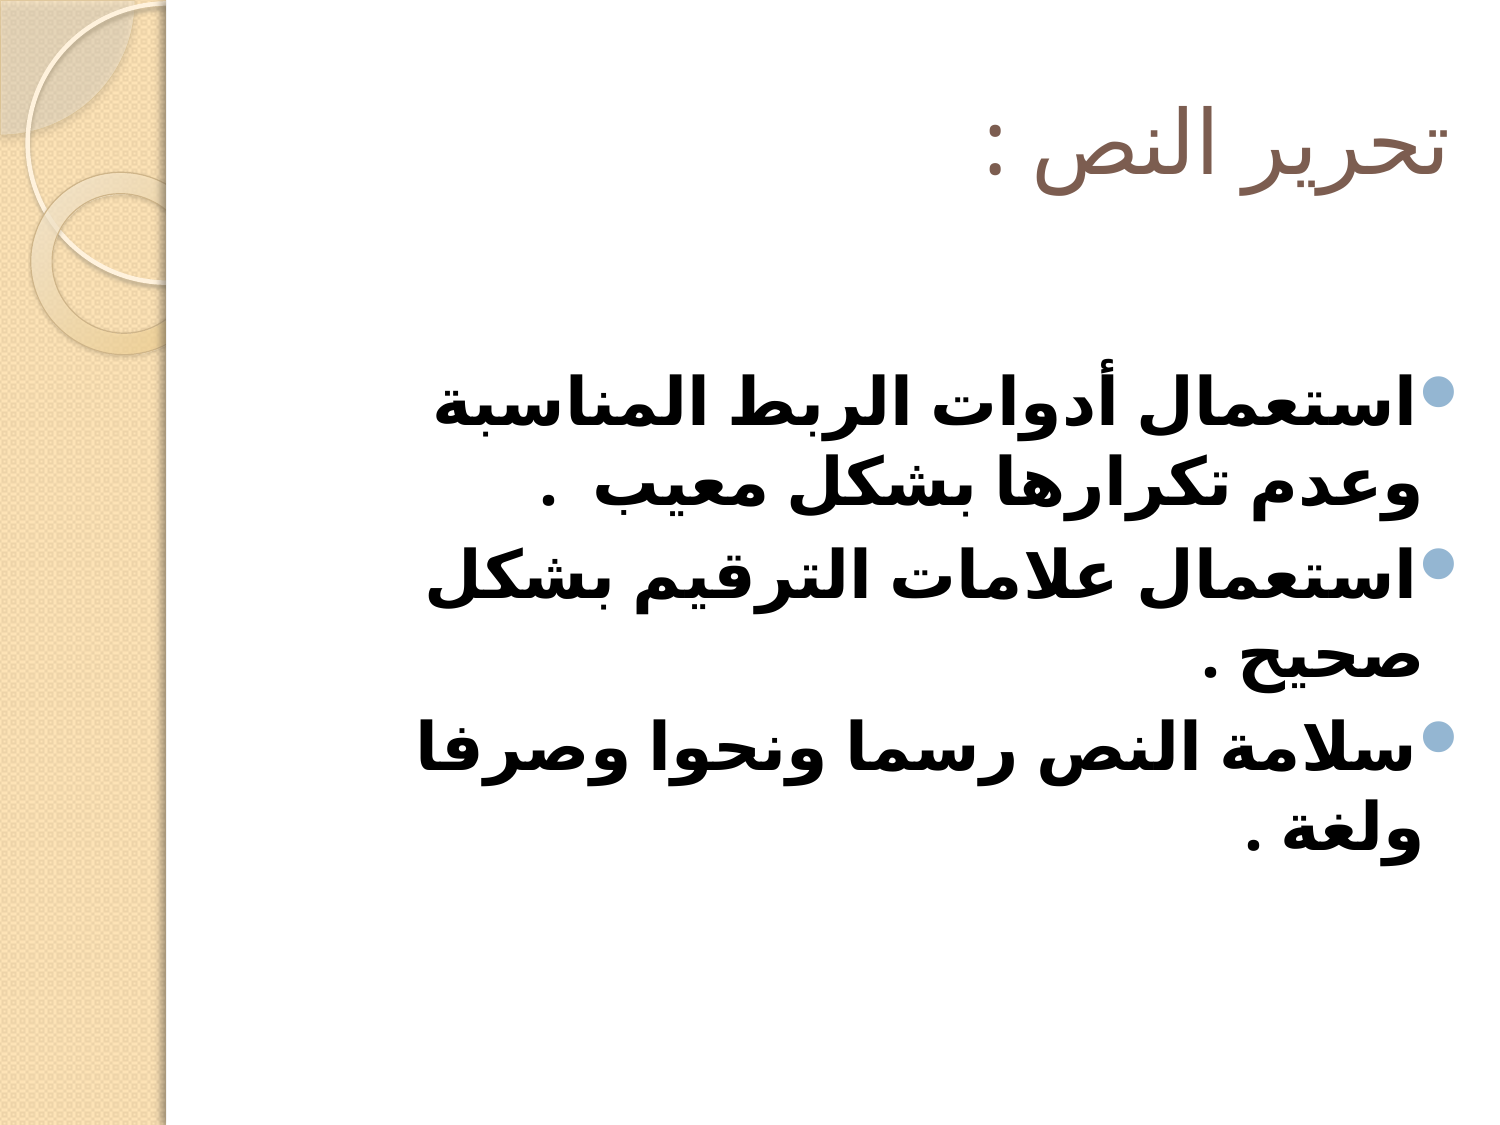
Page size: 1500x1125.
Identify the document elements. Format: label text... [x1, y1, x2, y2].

list استعمال أدوات الربط المناسبة وعدم تكرارها بشكل معيب . استعمال علامات الترقيم بشكل صحيح . سلامة النص رسما ونحوا وصرفا ولغة . [270, 351, 1500, 911]
title تحرير النص : [235, 45, 1466, 233]
